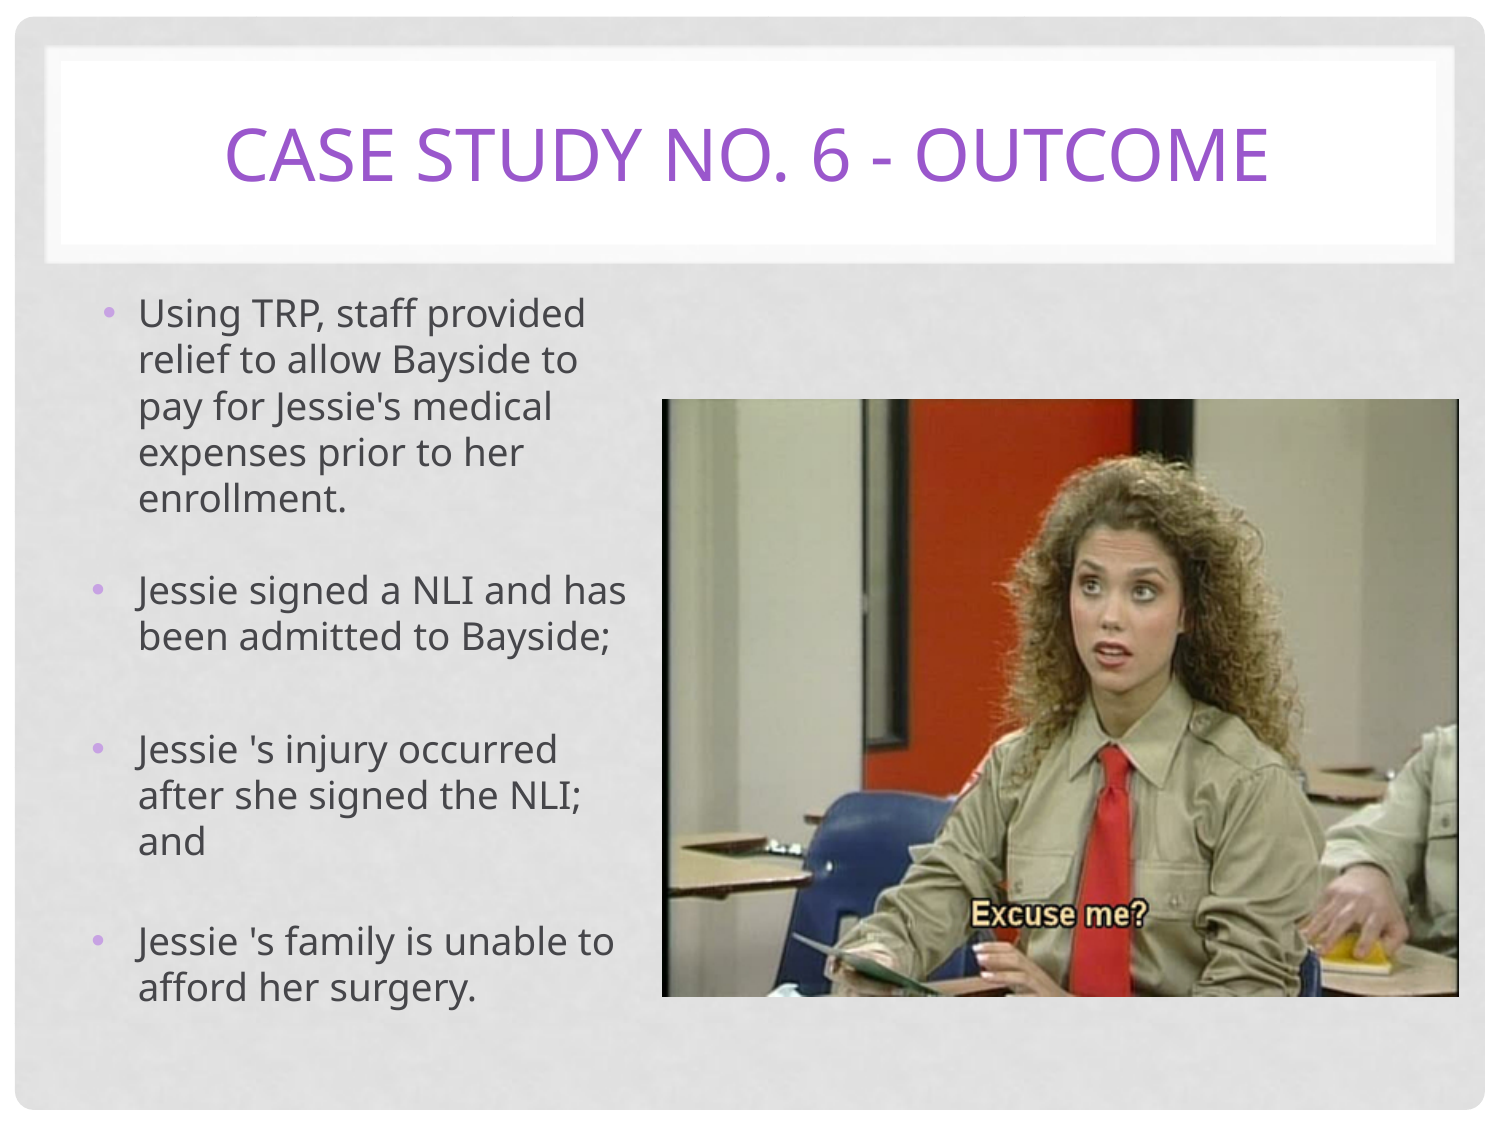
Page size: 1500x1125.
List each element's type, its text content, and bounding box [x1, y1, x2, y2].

title Case study no. 6 - outcome [69, 66, 1425, 238]
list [662, 399, 1459, 998]
list Using TRP, staff provided relief to allow Bayside to pay for Jessie's medical expenses prior to her enrollment. Jessie signed a NLI and has been admitted to Bayside; Jessie 's injury occurred after she signed the NLI; and Jessie 's family is unable to afford her surgery. [69, 281, 650, 1100]
